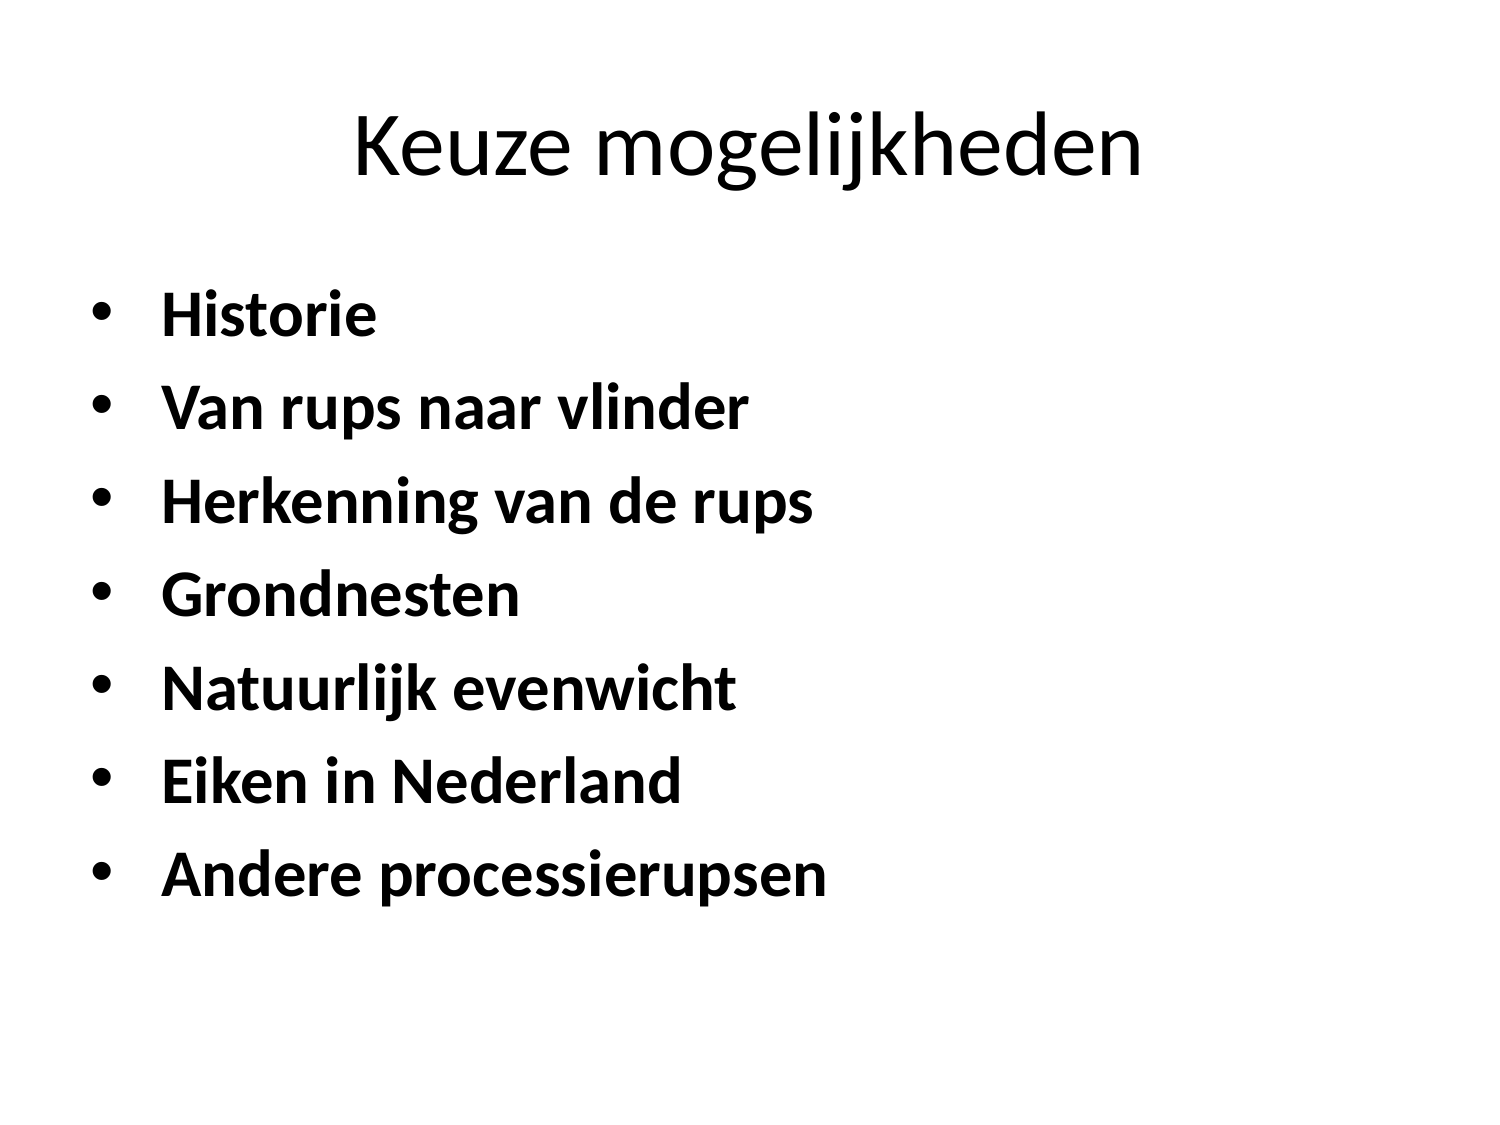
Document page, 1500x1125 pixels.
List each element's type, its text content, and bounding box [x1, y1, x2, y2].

list Historie Van rups naar vlinder Herkenning van de rups Grondnesten Natuurlijk evenwicht Eiken in Nederland Andere processierupsen [75, 262, 1425, 1005]
title Keuze mogelijkheden [75, 45, 1425, 233]
